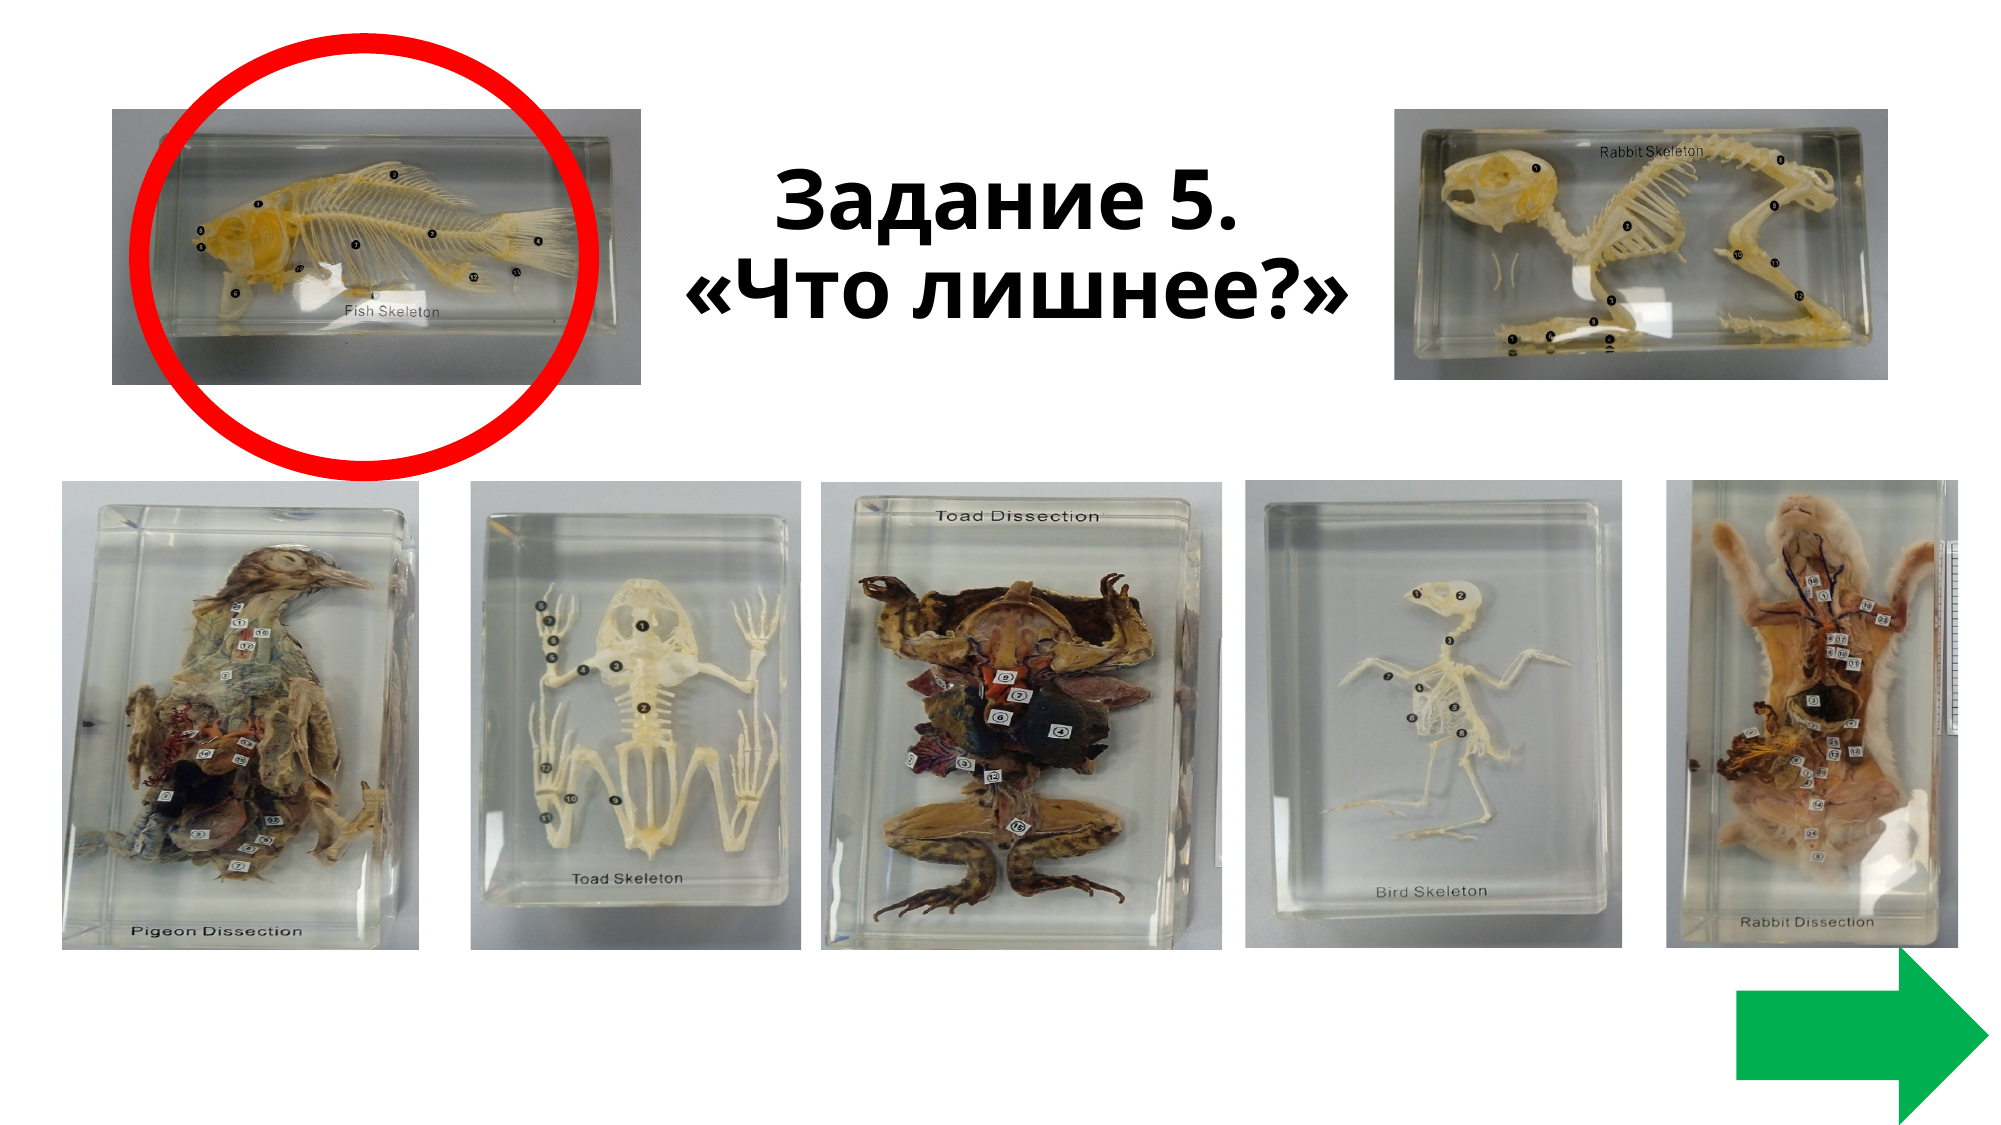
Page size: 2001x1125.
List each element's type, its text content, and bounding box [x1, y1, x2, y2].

text_box [187, 33, 541, 109]
picture [1394, 109, 1888, 380]
picture [62, 480, 1959, 950]
text_box [1736, 948, 1989, 1125]
text_box [171, 385, 558, 480]
picture [112, 109, 641, 385]
title Задание 5. «Что лишнее?» [648, 138, 1387, 356]
